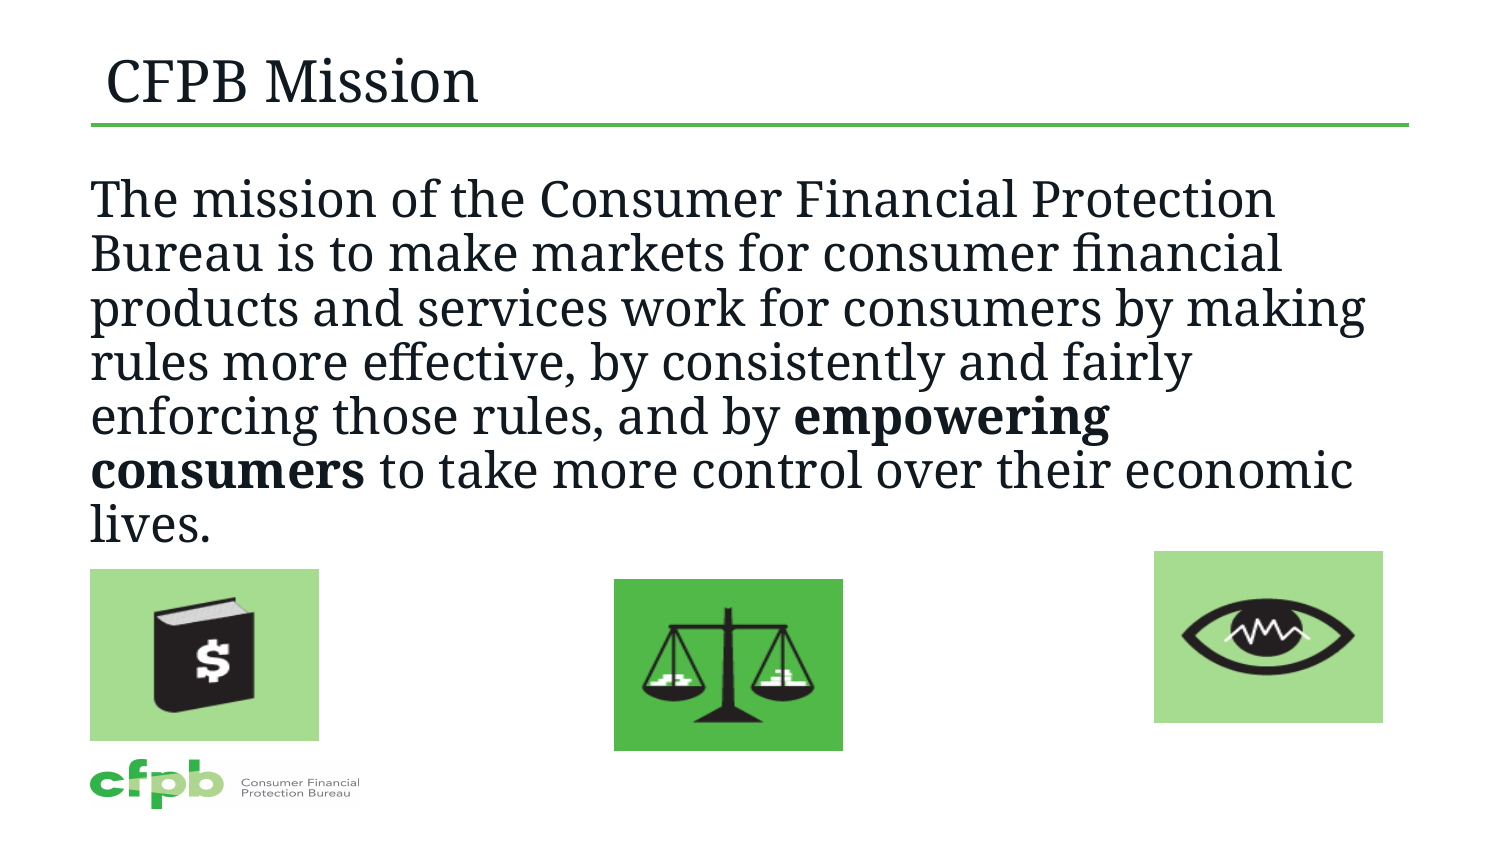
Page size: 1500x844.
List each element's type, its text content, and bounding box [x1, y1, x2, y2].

title CFPB Mission [90, 33, 1410, 126]
picture [90, 569, 320, 742]
list The mission of the Consumer Financial Protection Bureau is to make markets for consumer financial products and services work for consumers by making rules more effective, by consistently and fairly enforcing those rules, and by empowering consumers to take more control over their economic lives. [75, 166, 1410, 723]
picture [90, 759, 359, 809]
picture [614, 579, 844, 752]
picture [1154, 551, 1383, 724]
